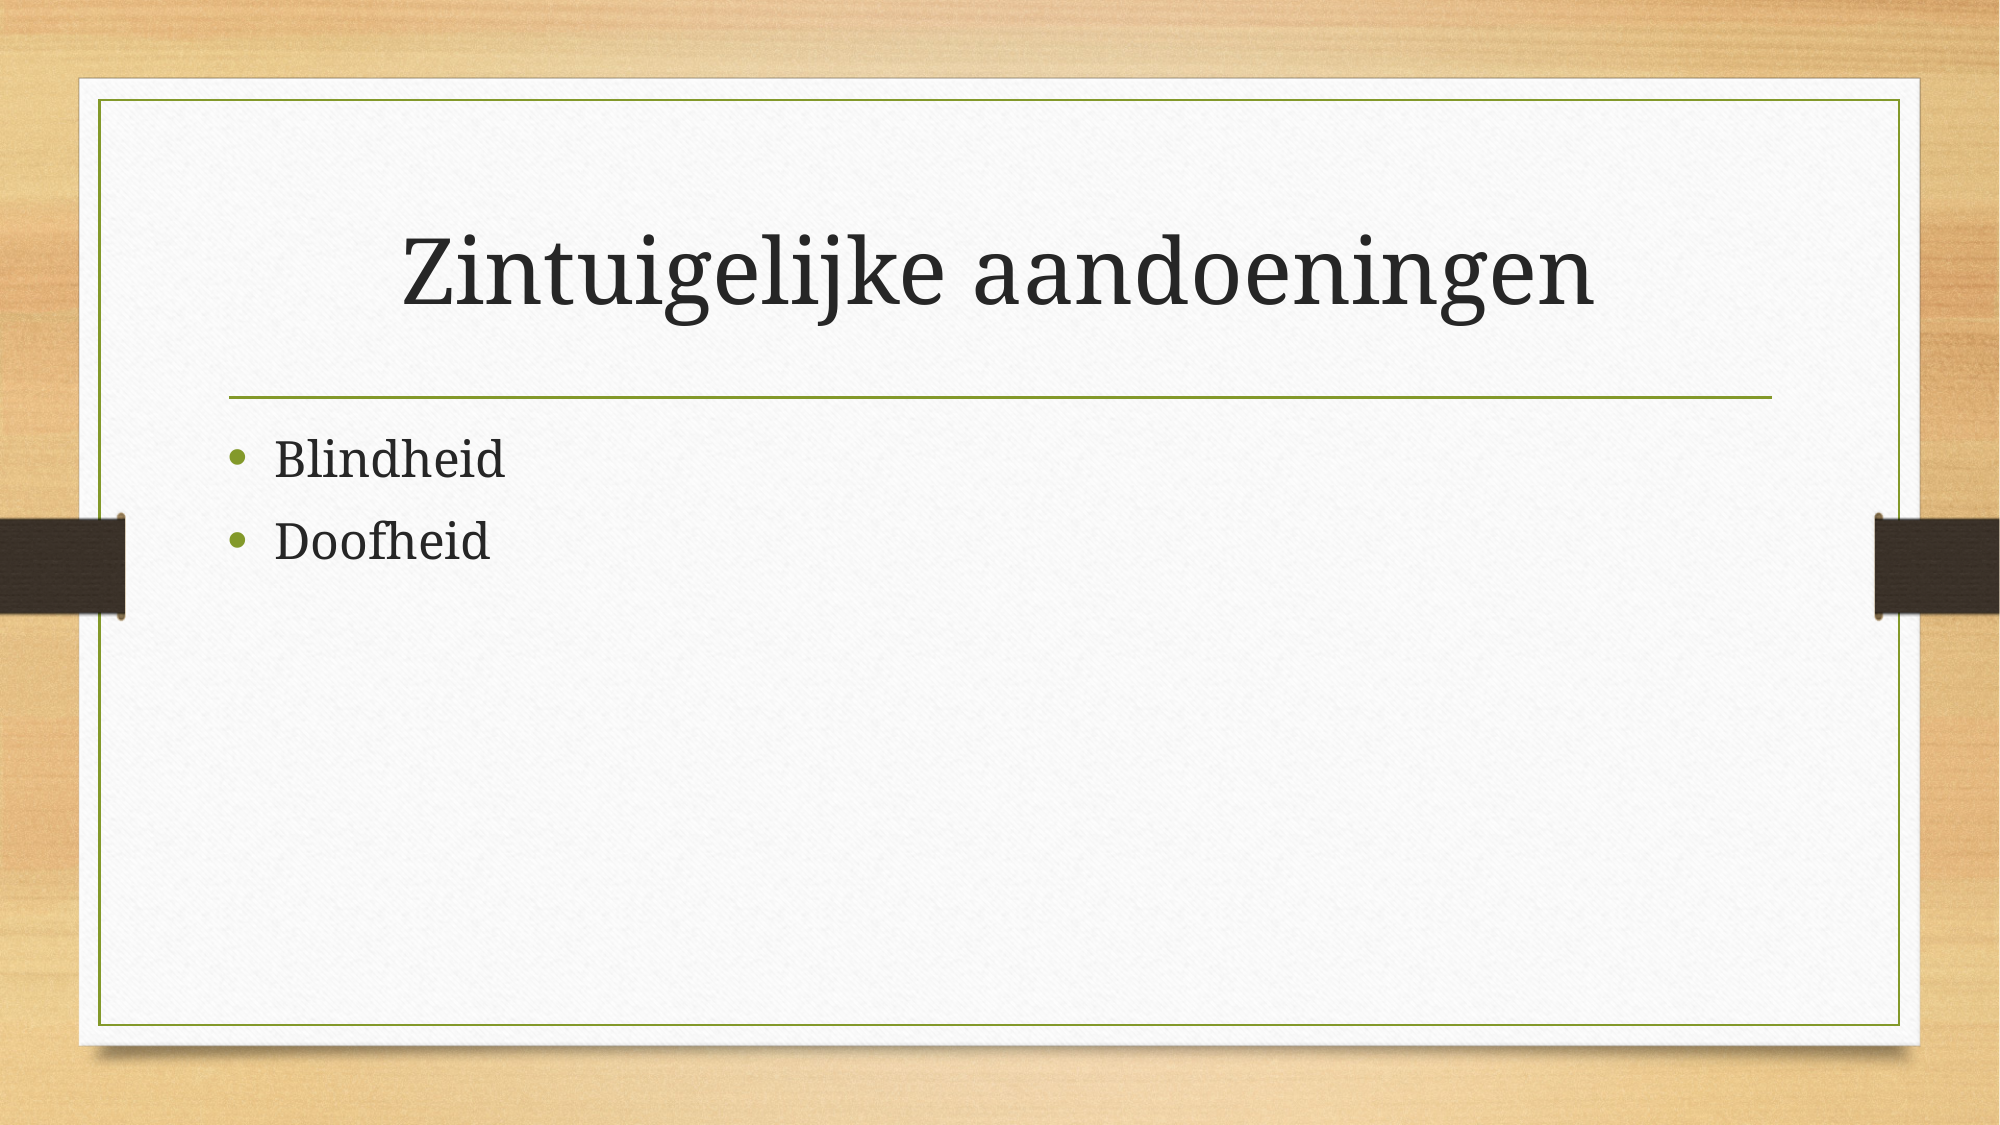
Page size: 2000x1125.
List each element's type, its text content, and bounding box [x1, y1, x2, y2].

list Blindheid Doofheid [212, 419, 1787, 964]
title Zintuigelijke aandoeningen [212, 161, 1787, 375]
picture [0, 0, 2000, 1125]
